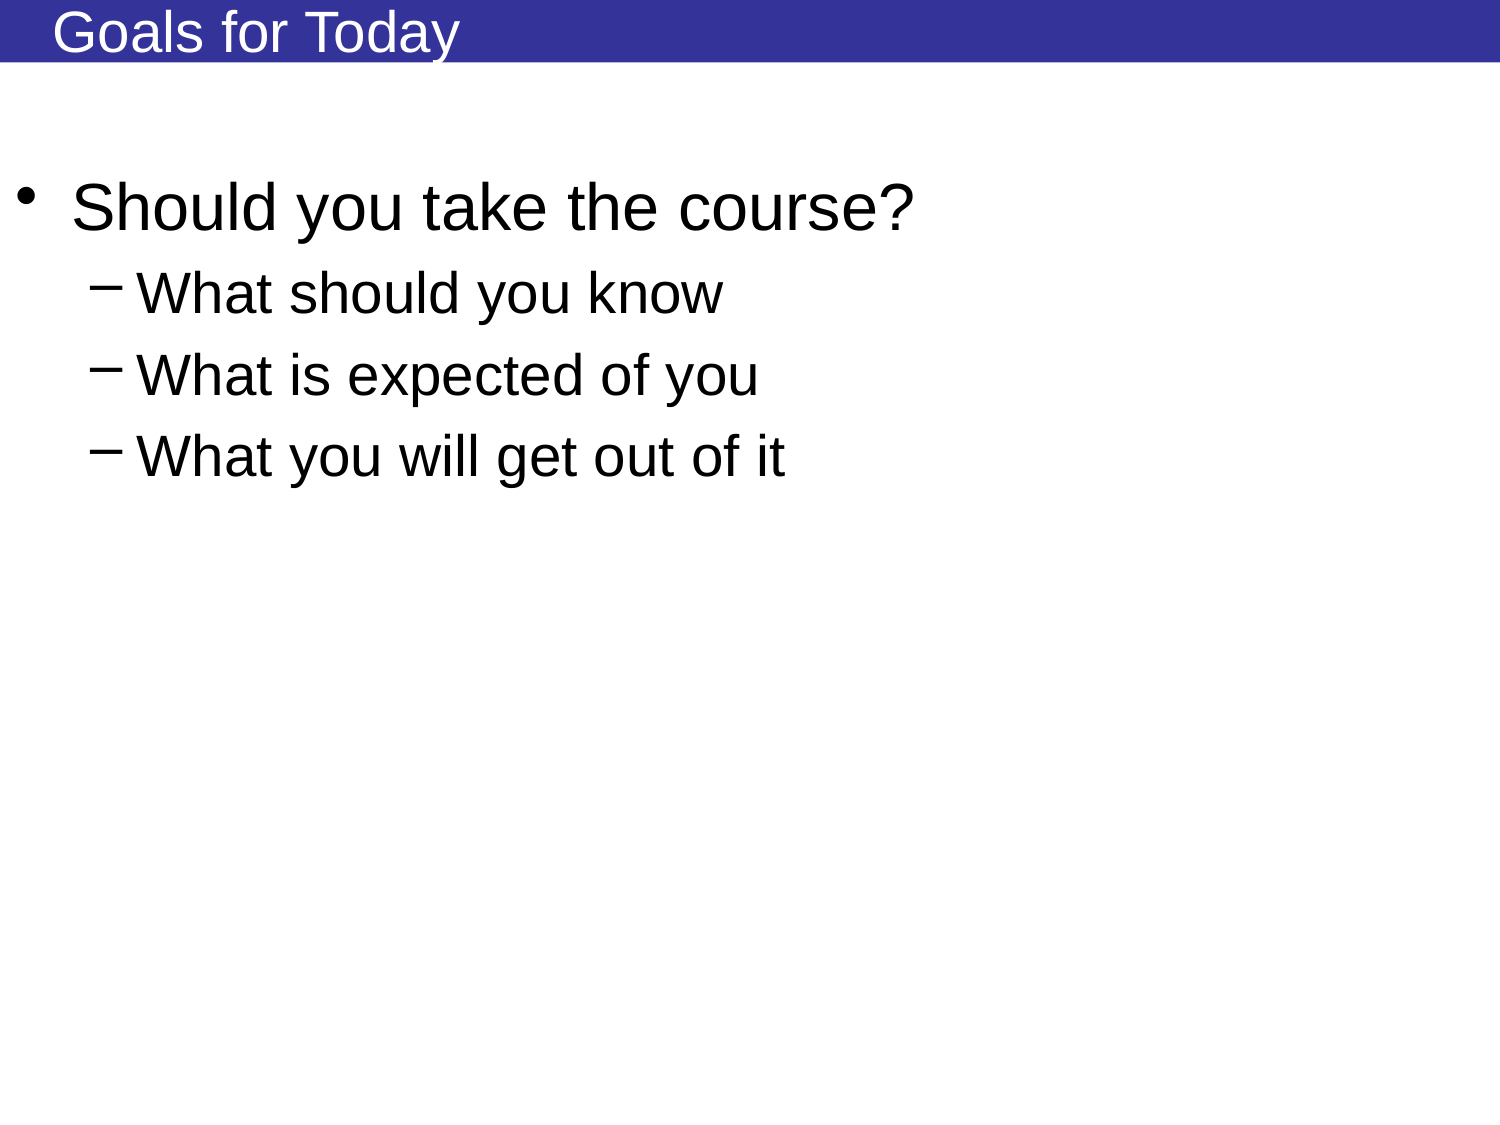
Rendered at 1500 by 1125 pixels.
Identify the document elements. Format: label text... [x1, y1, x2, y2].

list Should you take the course? What should you know What is expected of you What you will get out of it [0, 62, 1500, 1125]
title Goals for Today [37, 7, 1426, 51]
